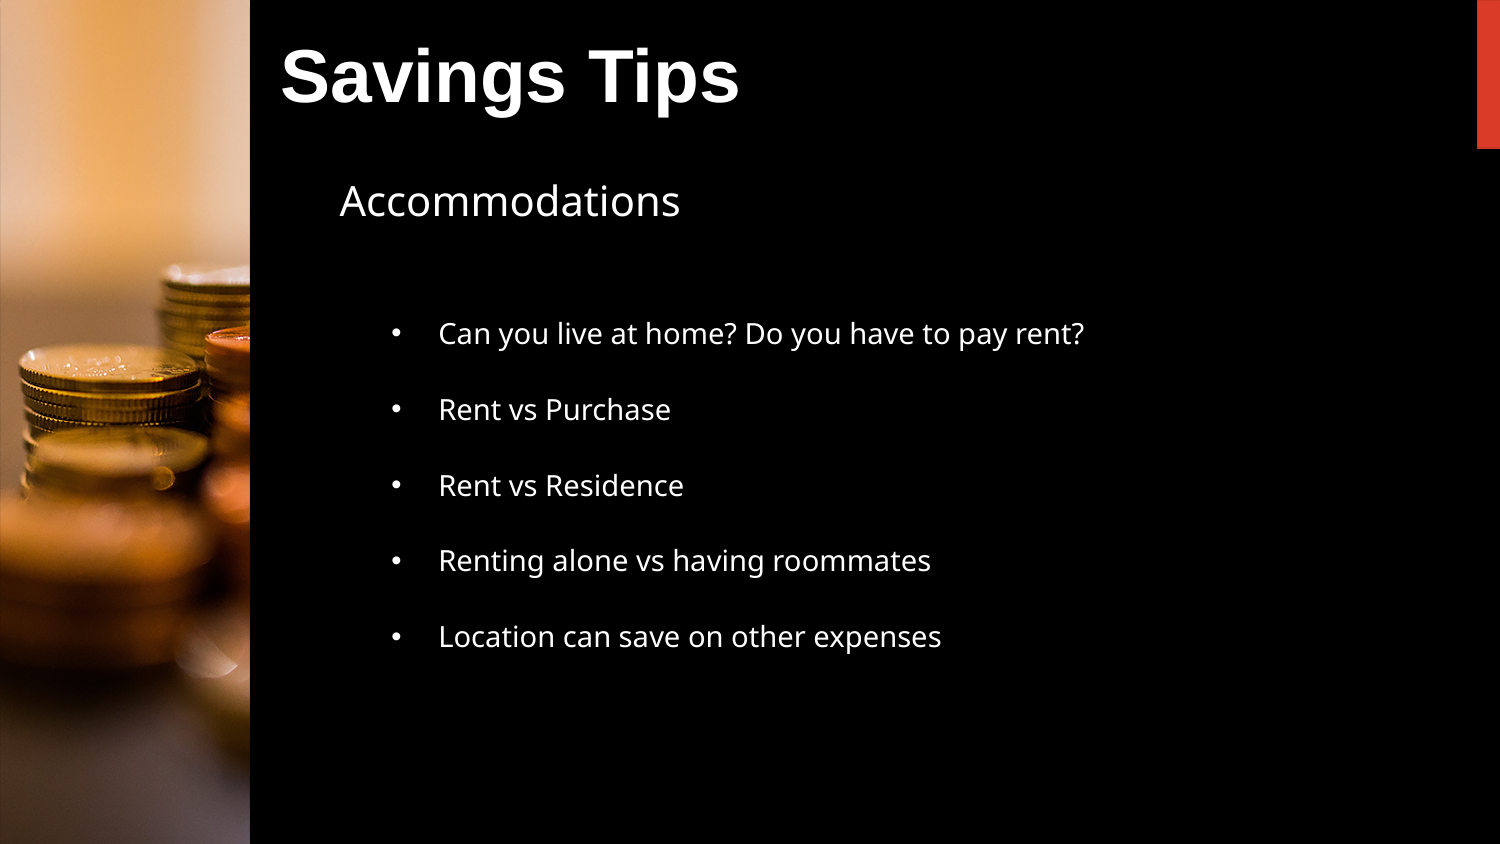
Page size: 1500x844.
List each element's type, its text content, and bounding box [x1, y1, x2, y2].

title Savings Tips [265, 0, 1500, 146]
picture [0, 0, 1500, 844]
list Accommodations [324, 161, 1459, 238]
list Can you live at home? Do you have to pay rent? Rent vs Purchase Rent vs Residence Renting alone vs having roommates Location can save on other expenses [326, 273, 1461, 765]
